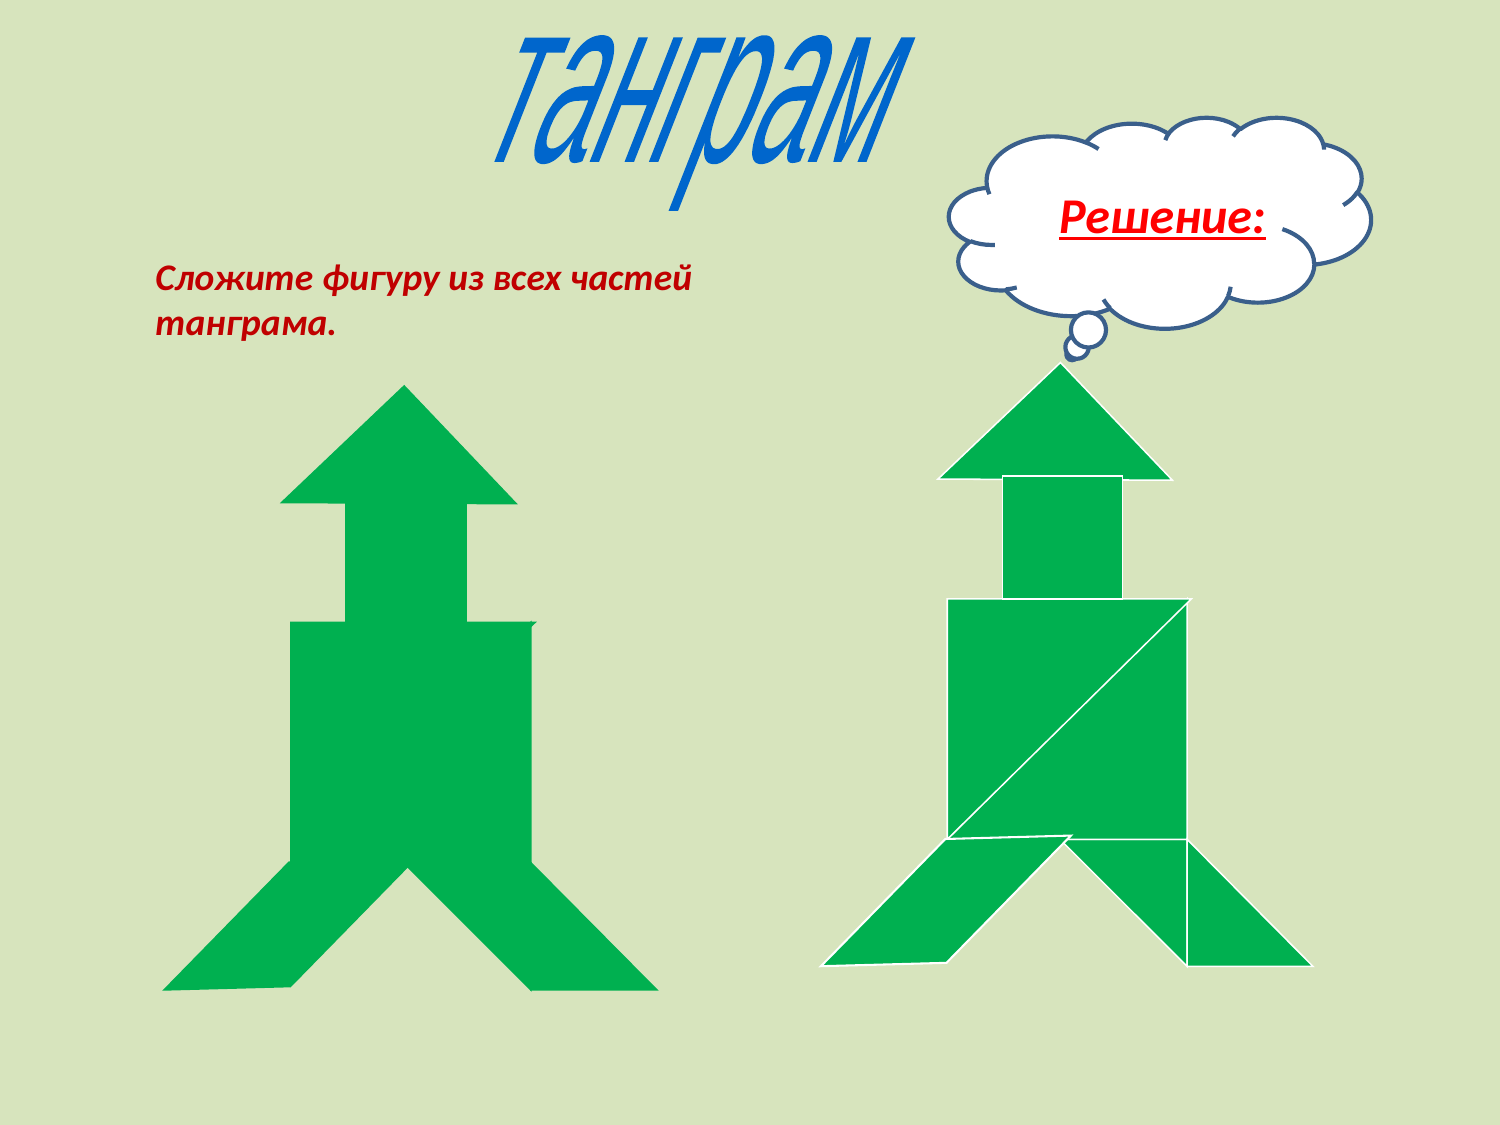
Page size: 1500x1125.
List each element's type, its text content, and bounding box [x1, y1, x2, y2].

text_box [245, 421, 657, 1059]
text_box Решение: [946, 115, 1374, 363]
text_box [902, 398, 1314, 1036]
text_box Решение: [1044, 175, 1281, 251]
text_box Сложите фигуру из всех частей танграма. [140, 246, 715, 351]
